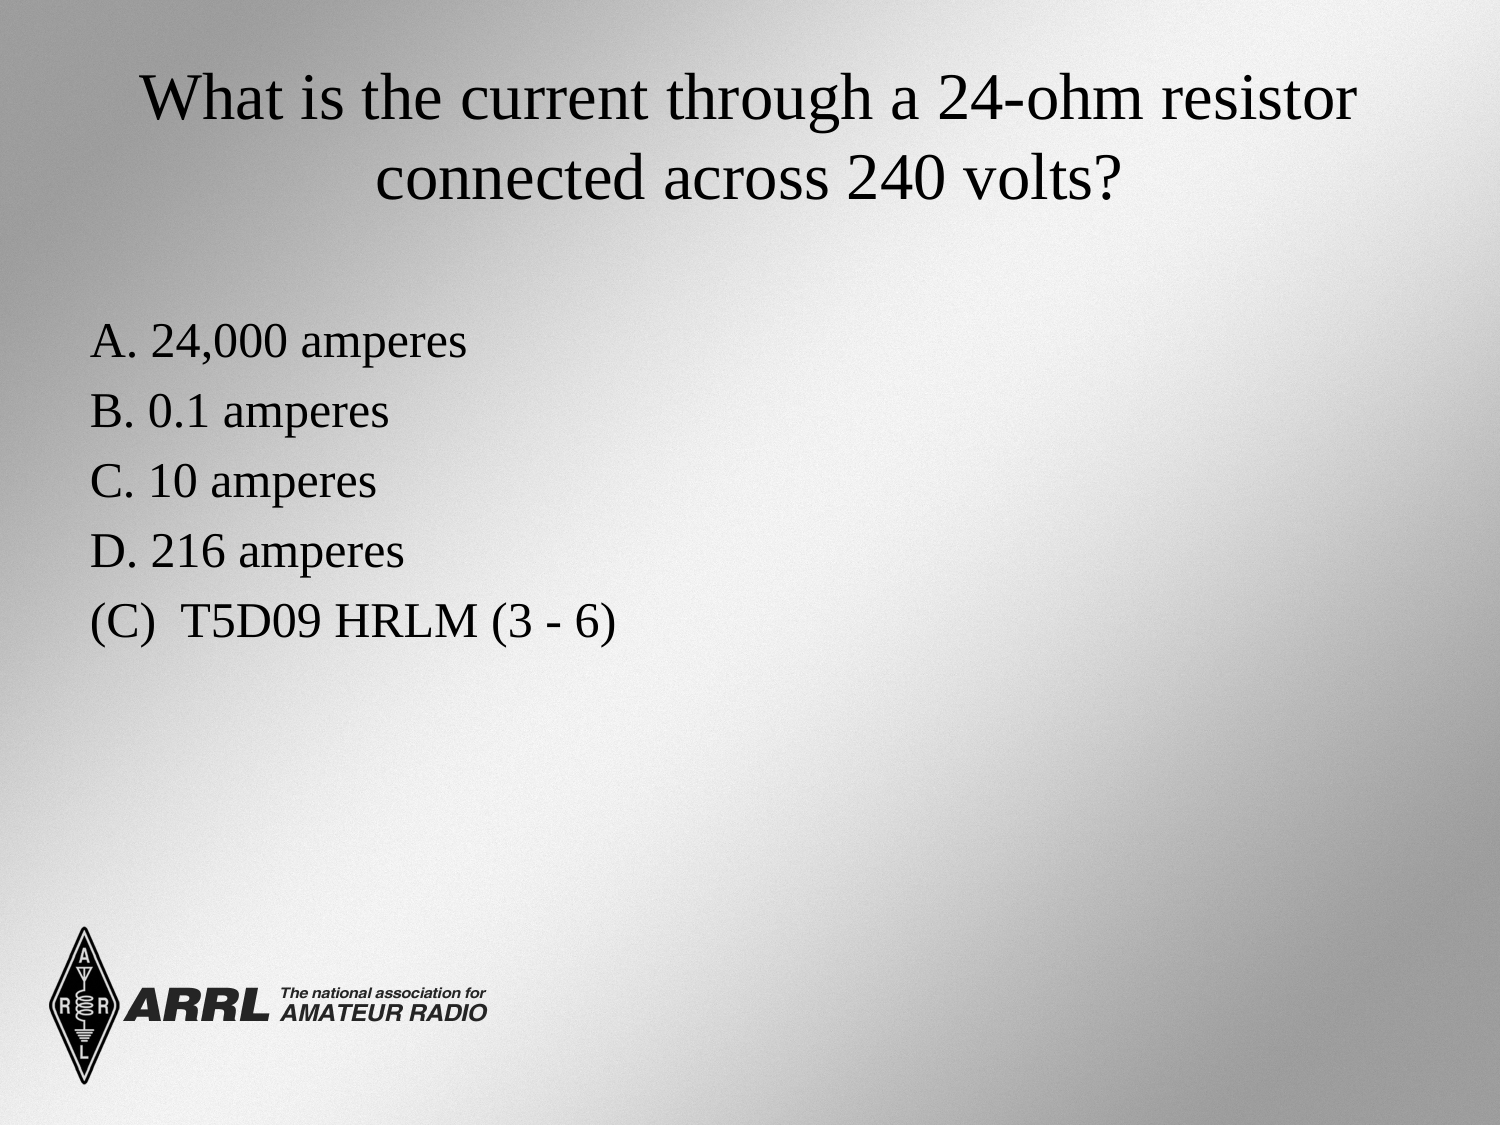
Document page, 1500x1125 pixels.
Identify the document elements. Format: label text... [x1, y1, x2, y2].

title What is the current through a 24-ohm resistor connected across 240 volts? [75, 45, 1425, 233]
list A. 24,000 amperes B. 0.1 amperes C. 10 amperes D. 216 amperes (C) T5D09 HRLM (3 - 6) [75, 299, 1425, 1005]
picture [0, 0, 1500, 1125]
